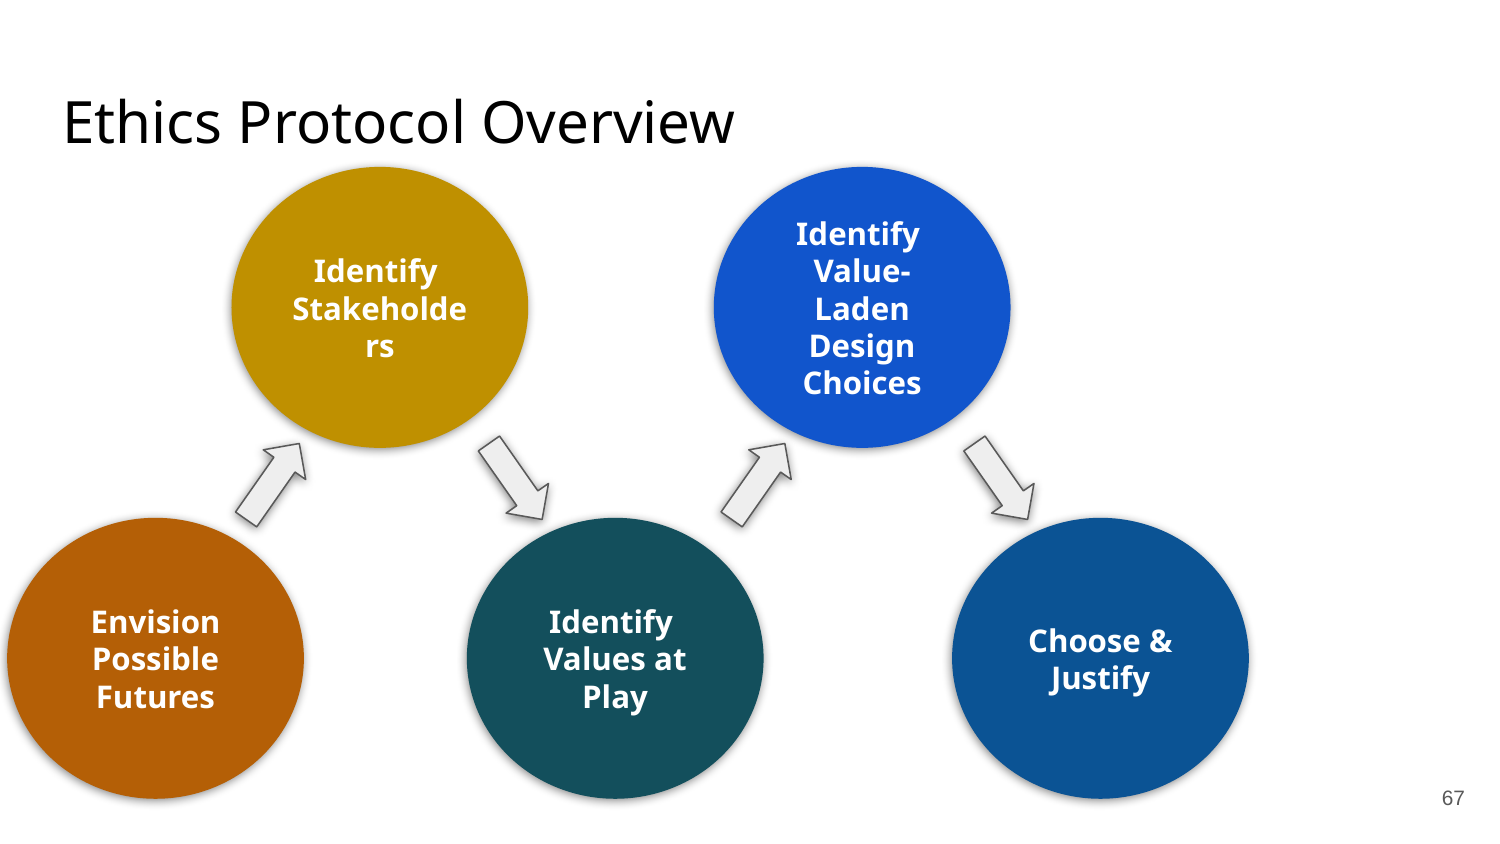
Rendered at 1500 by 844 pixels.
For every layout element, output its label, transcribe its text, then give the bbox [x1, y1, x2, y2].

text_box Choose & Justify [952, 517, 1249, 799]
text_box Identify Values at Play [466, 517, 764, 799]
text_box [235, 443, 306, 527]
title Ethics Protocol Overview [51, 72, 1449, 167]
text_box [478, 436, 549, 520]
text_box Envision Possible Futures [7, 517, 304, 799]
slide_number 67 [1389, 764, 1480, 830]
text_box [721, 443, 792, 527]
text_box [963, 436, 1034, 520]
text_box Identify Stakeholders [231, 166, 529, 448]
text_box Identify Value-Laden Design Choices [713, 166, 1011, 448]
